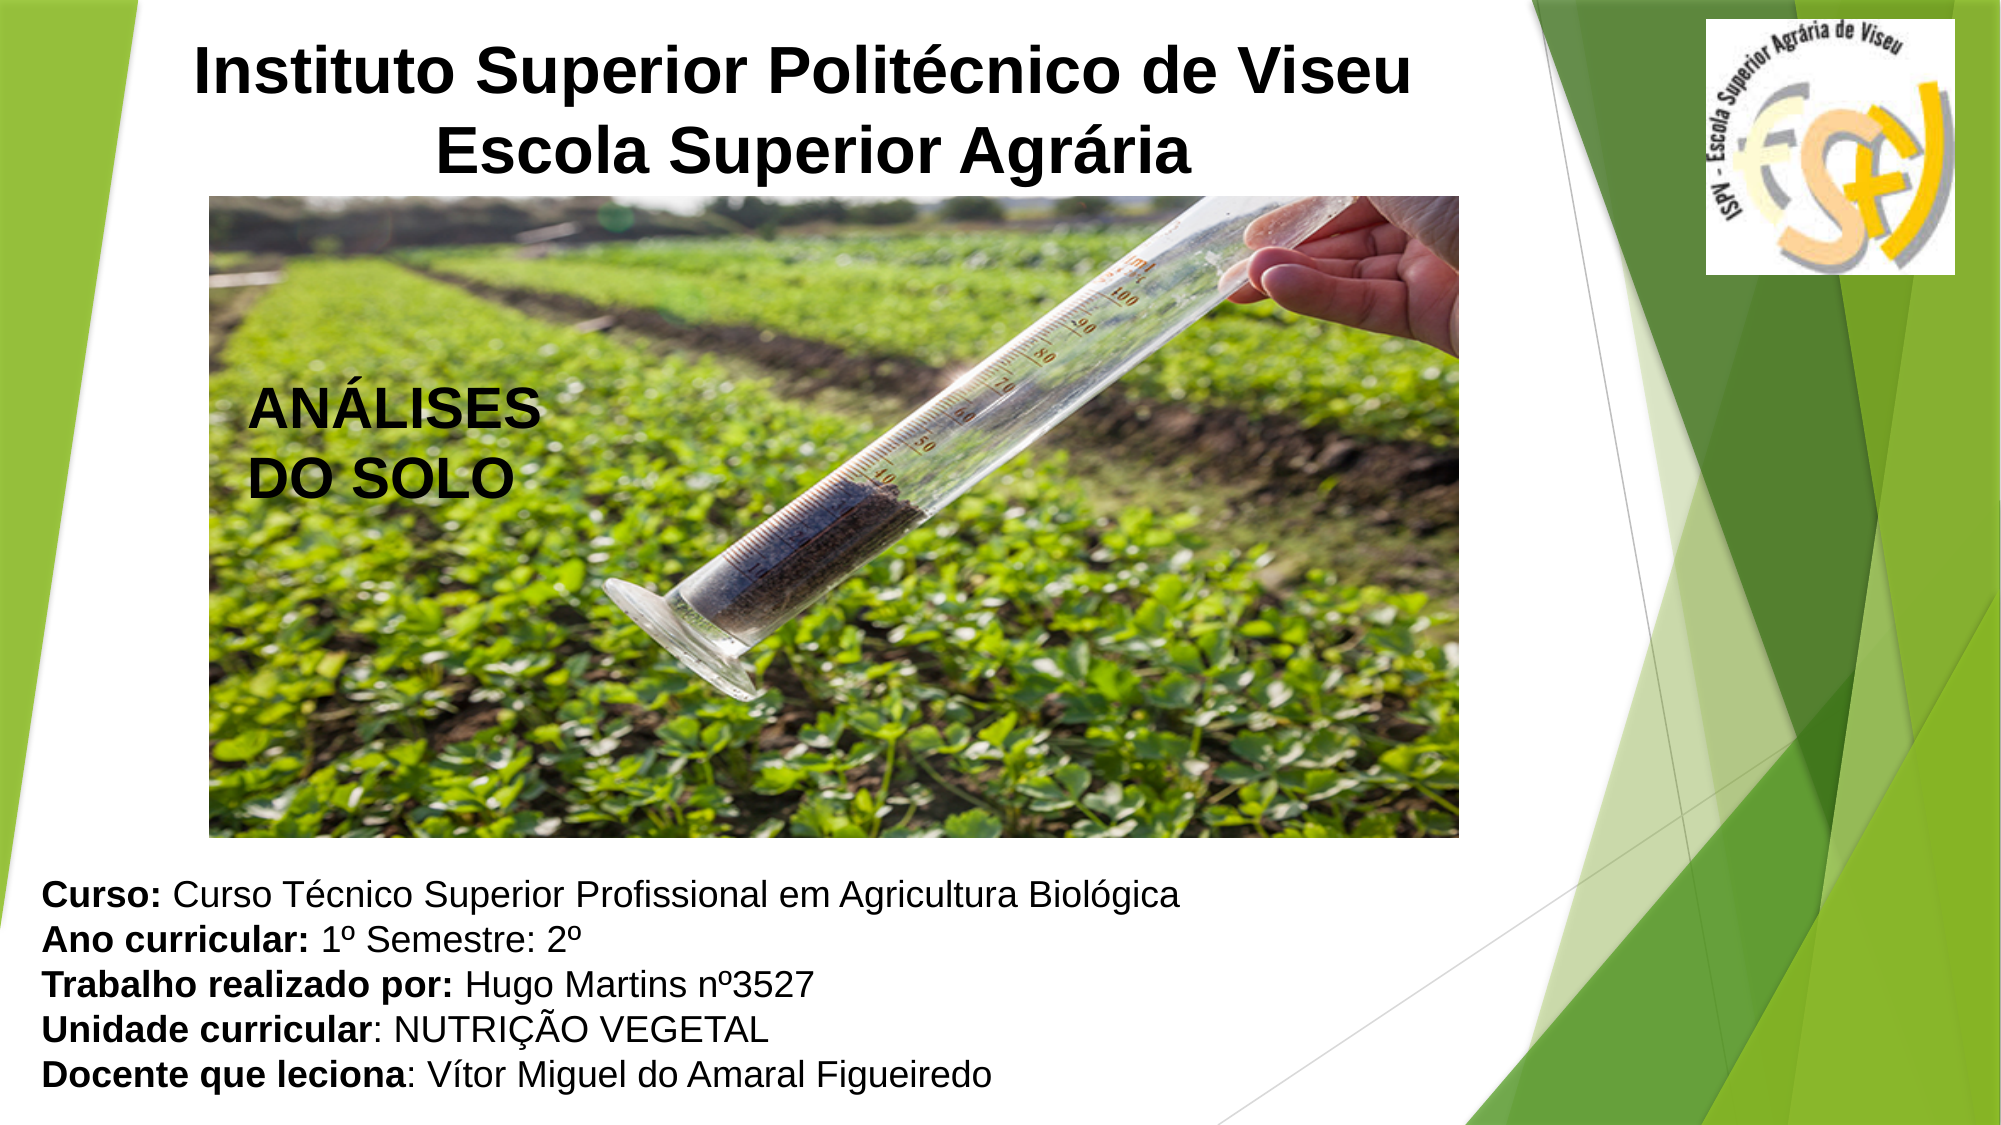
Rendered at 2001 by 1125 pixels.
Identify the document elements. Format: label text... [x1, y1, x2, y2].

text_box Curso: Curso Técnico Superior Profissional em Agricultura Biológica Ano curricular: 1º Semestre: 2º Trabalho realizado por: Hugo Martins nº3527 Unidade curricular: NUTRIÇÃO VEGETAL Docente que leciona: Vítor Miguel do Amaral Figueiredo [26, 862, 2000, 1103]
text_box [54, 428, 204, 489]
picture [209, 196, 1459, 838]
text_box Instituto Superior Politécnico de Viseu Escola Superior Agrária [169, 19, 1459, 285]
picture [1706, 19, 1955, 275]
